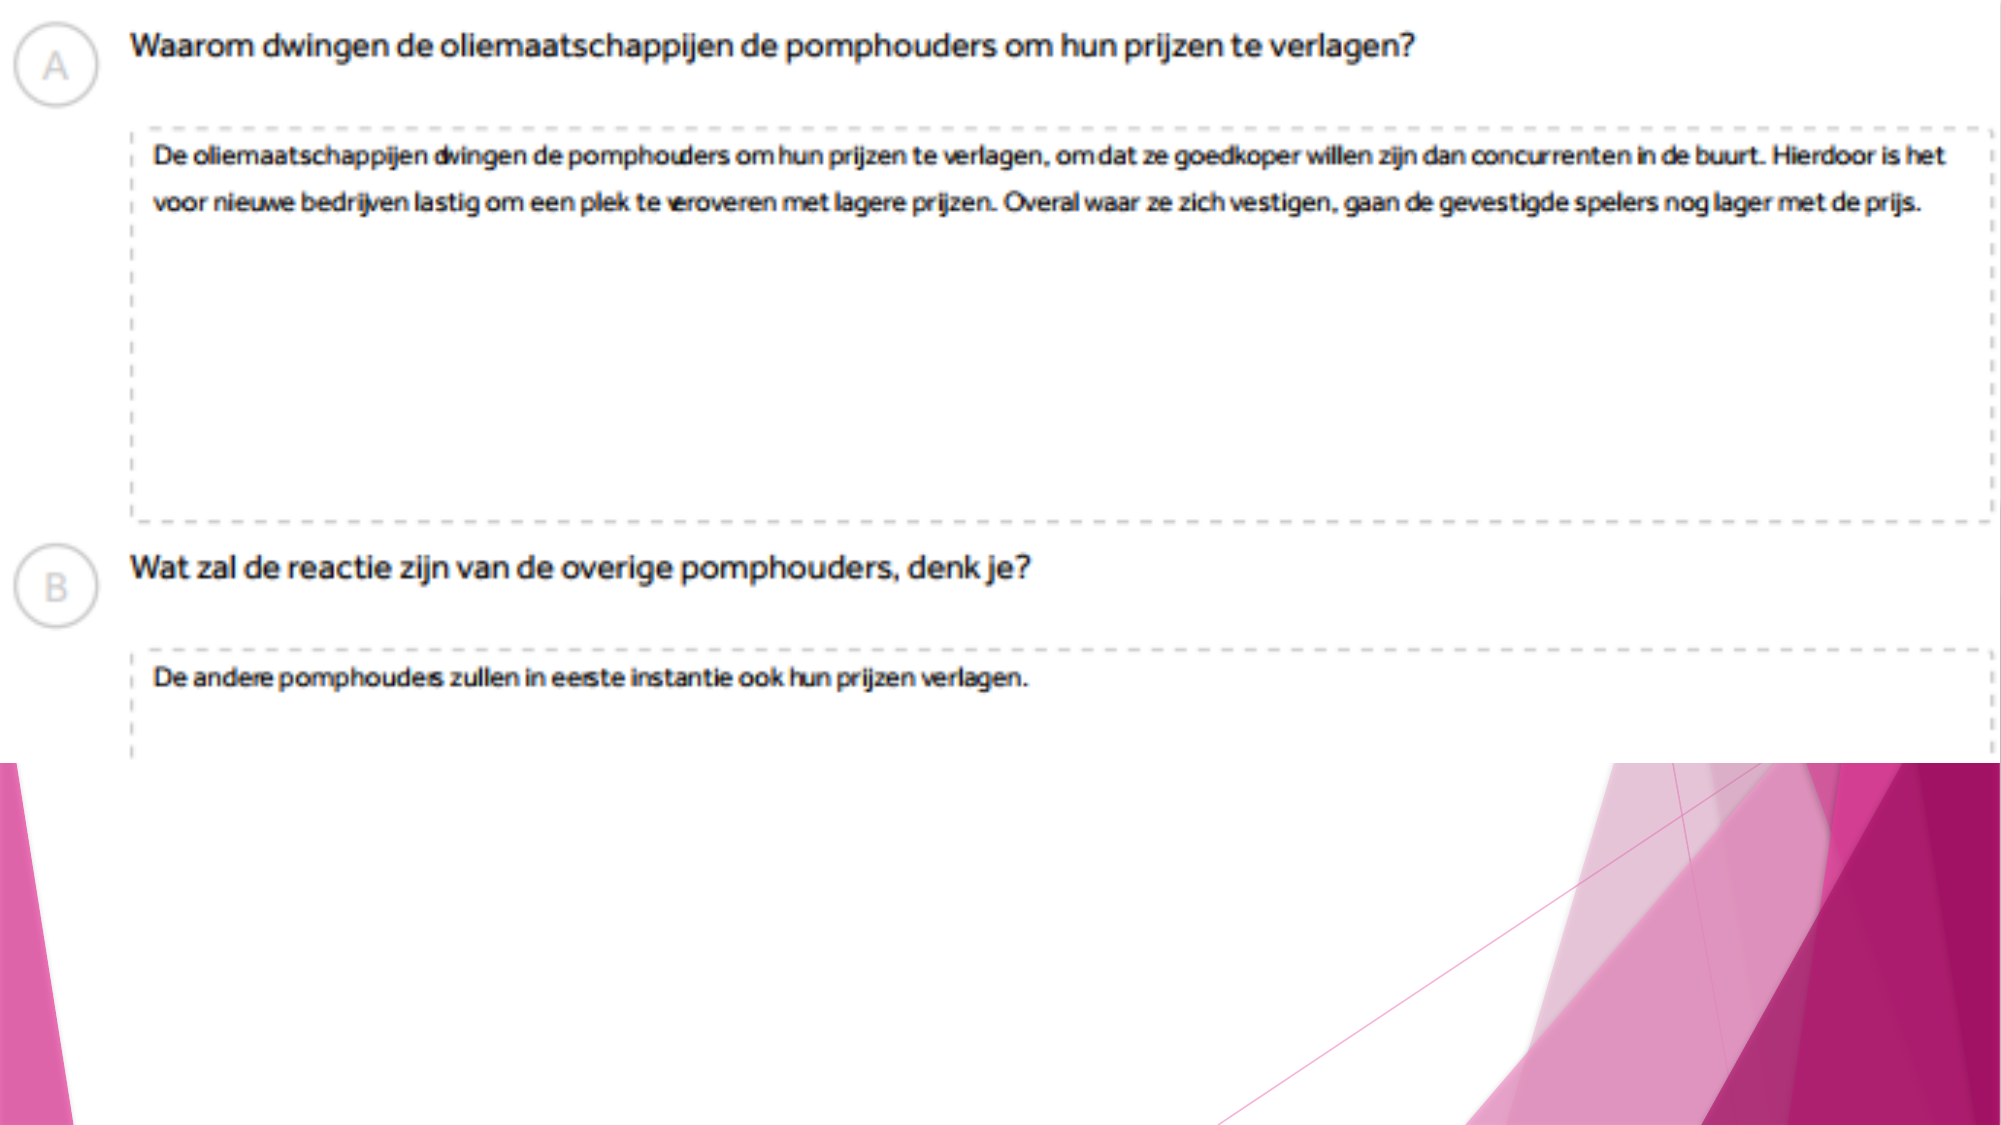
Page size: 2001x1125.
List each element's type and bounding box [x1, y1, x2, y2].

picture [0, 0, 2000, 764]
